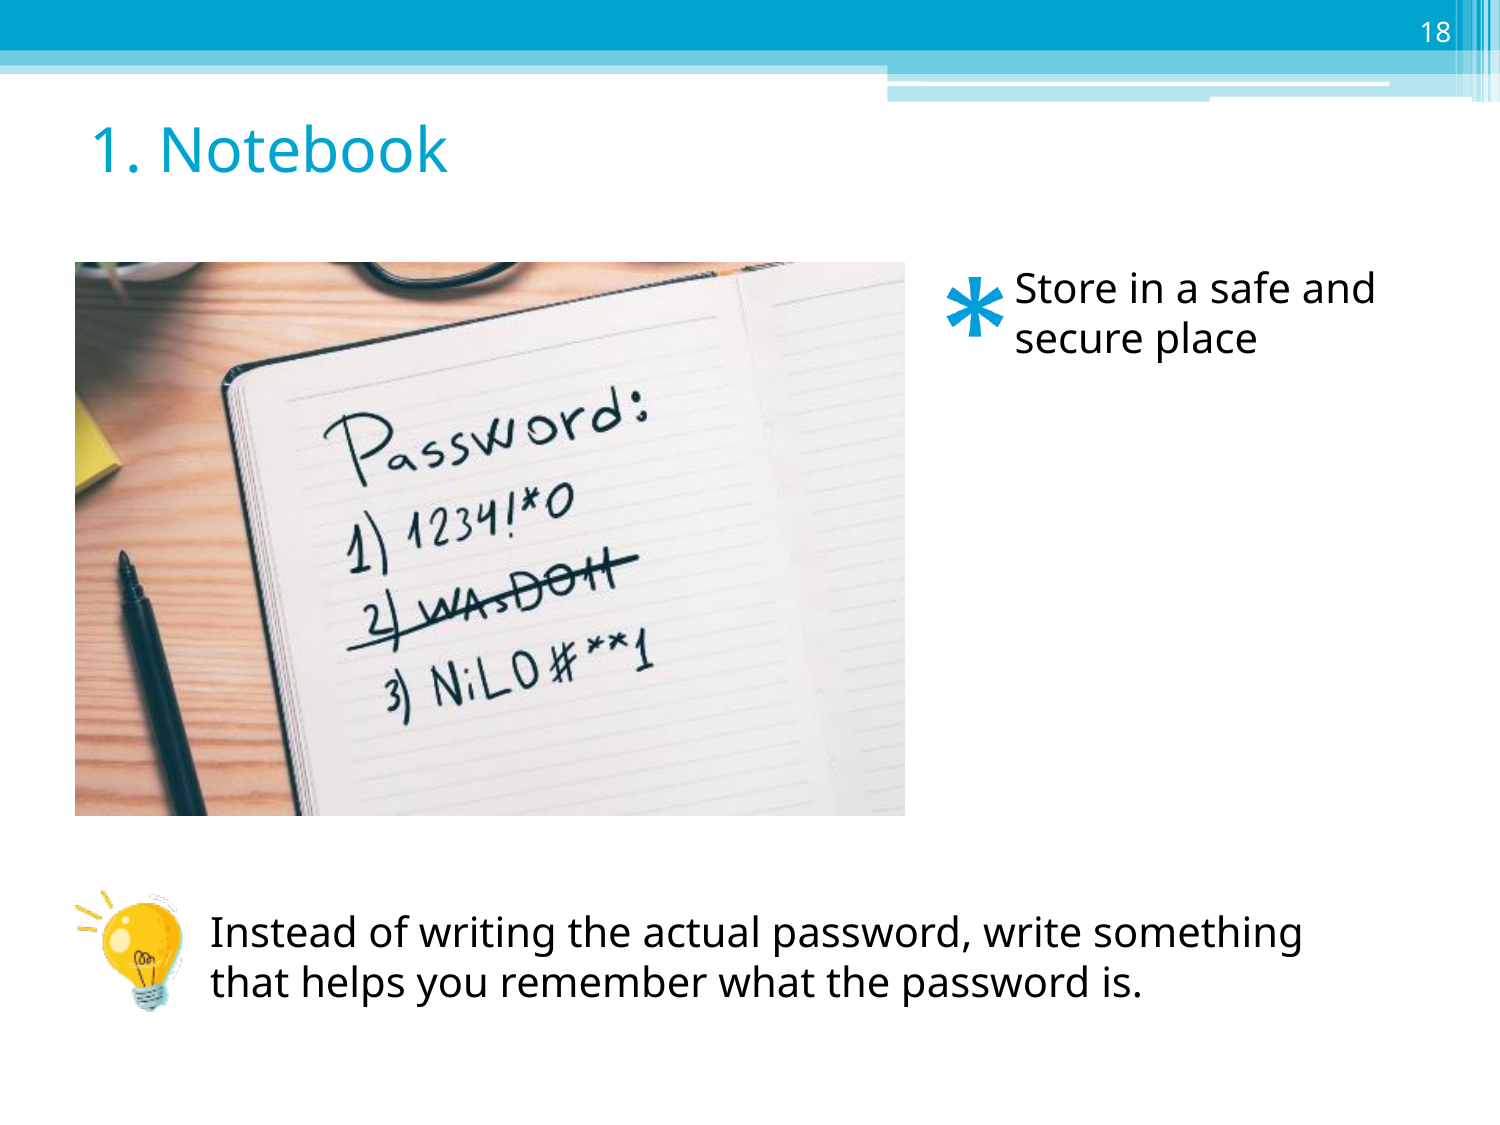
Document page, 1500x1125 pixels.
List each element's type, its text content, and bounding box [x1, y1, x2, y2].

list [74, 262, 905, 816]
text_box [74, 890, 1393, 1015]
title 1. Notebook [75, 60, 1425, 236]
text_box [946, 254, 1394, 371]
slide_number 18 [1341, 0, 1466, 61]
